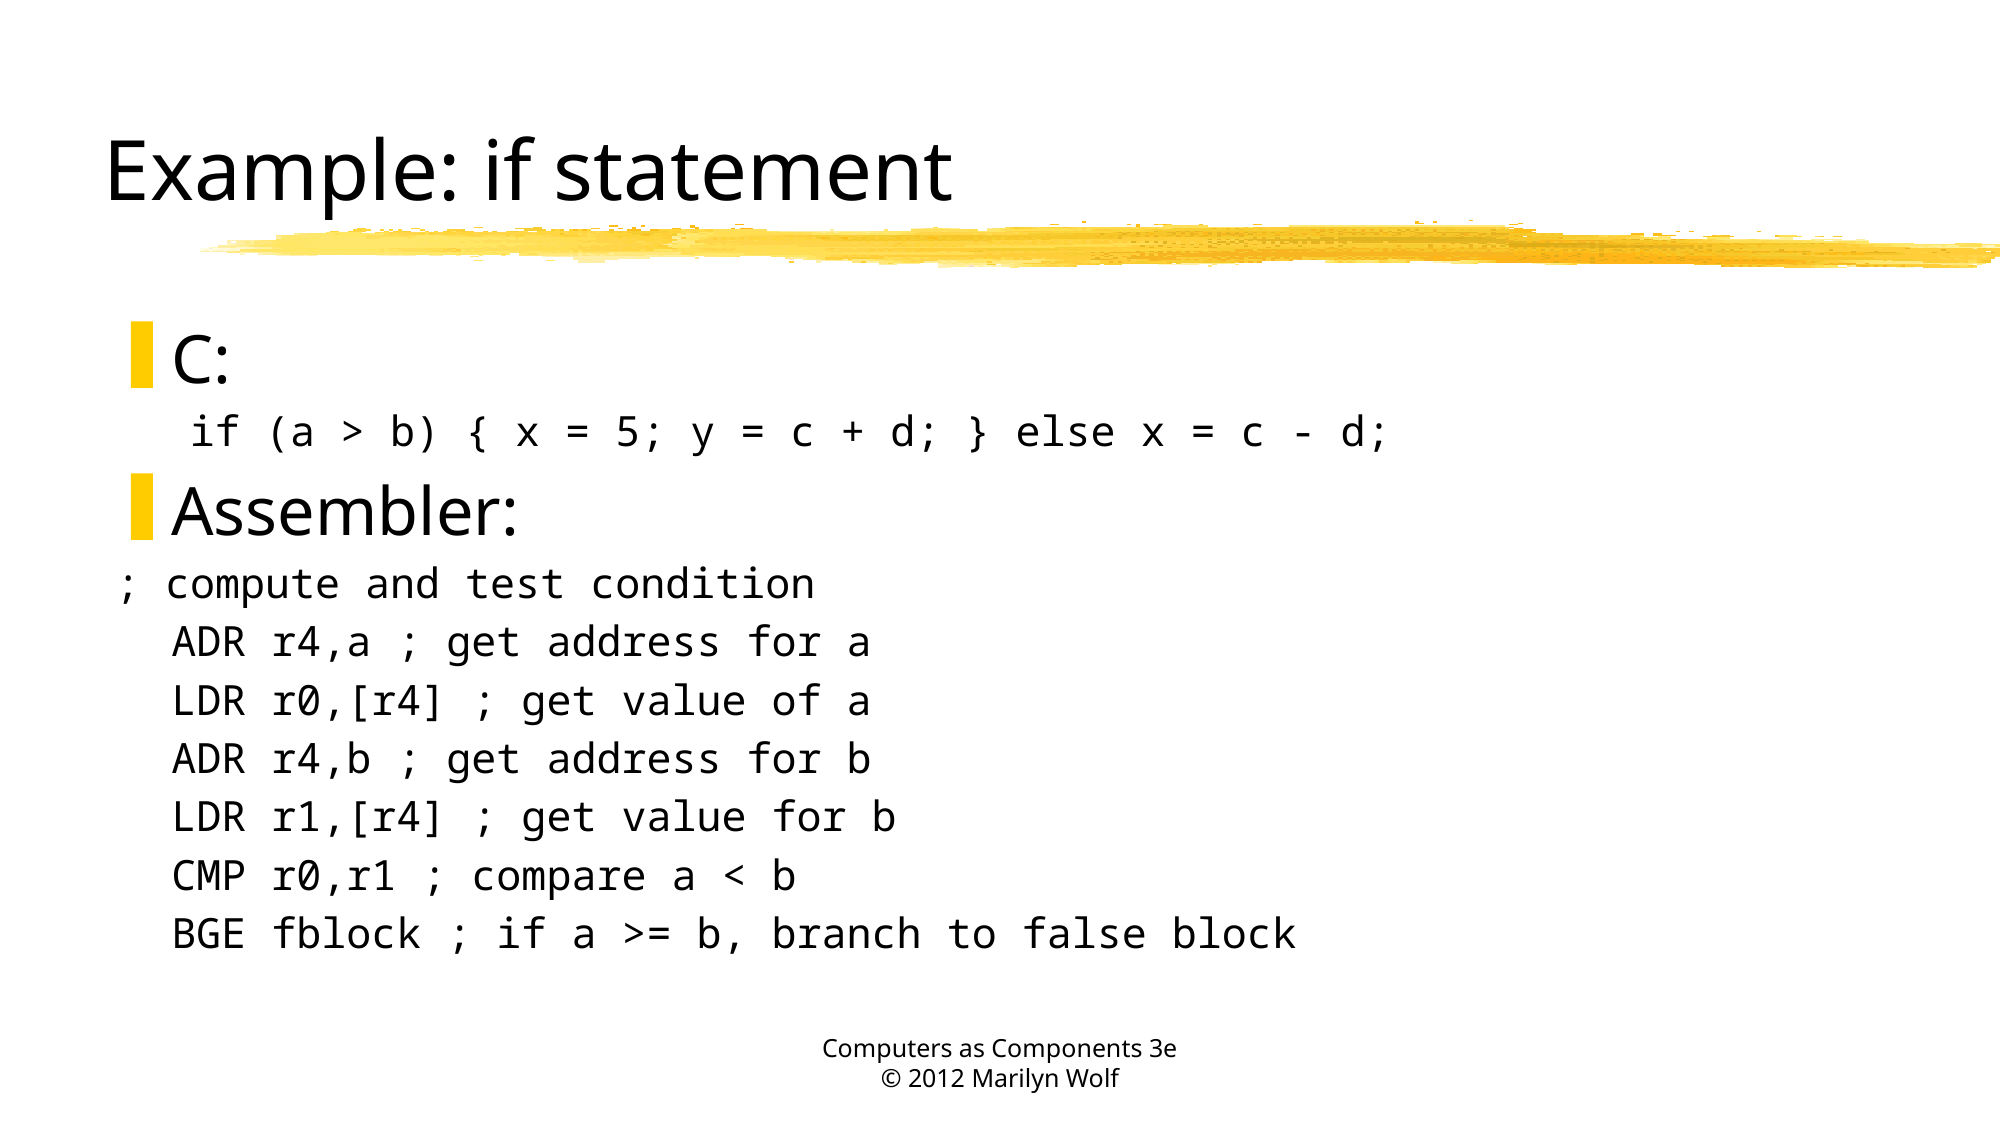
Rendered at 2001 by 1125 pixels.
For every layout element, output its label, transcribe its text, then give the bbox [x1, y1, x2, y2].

title Example: if statement [88, 37, 1790, 226]
list C: if (a > b) { x = 5; y = c + d; } else x = c - d; Assembler: ; compute and test condition ADR r4,a ; get address for a LDR r0,[r4] ; get value of a ADR r4,b ; get address for b LDR r1,[r4] ; get value for b CMP r0,r1 ; compare a < b BGE fblock ; if a >= b, branch to false block [99, 309, 1890, 994]
picture [200, 215, 2000, 279]
